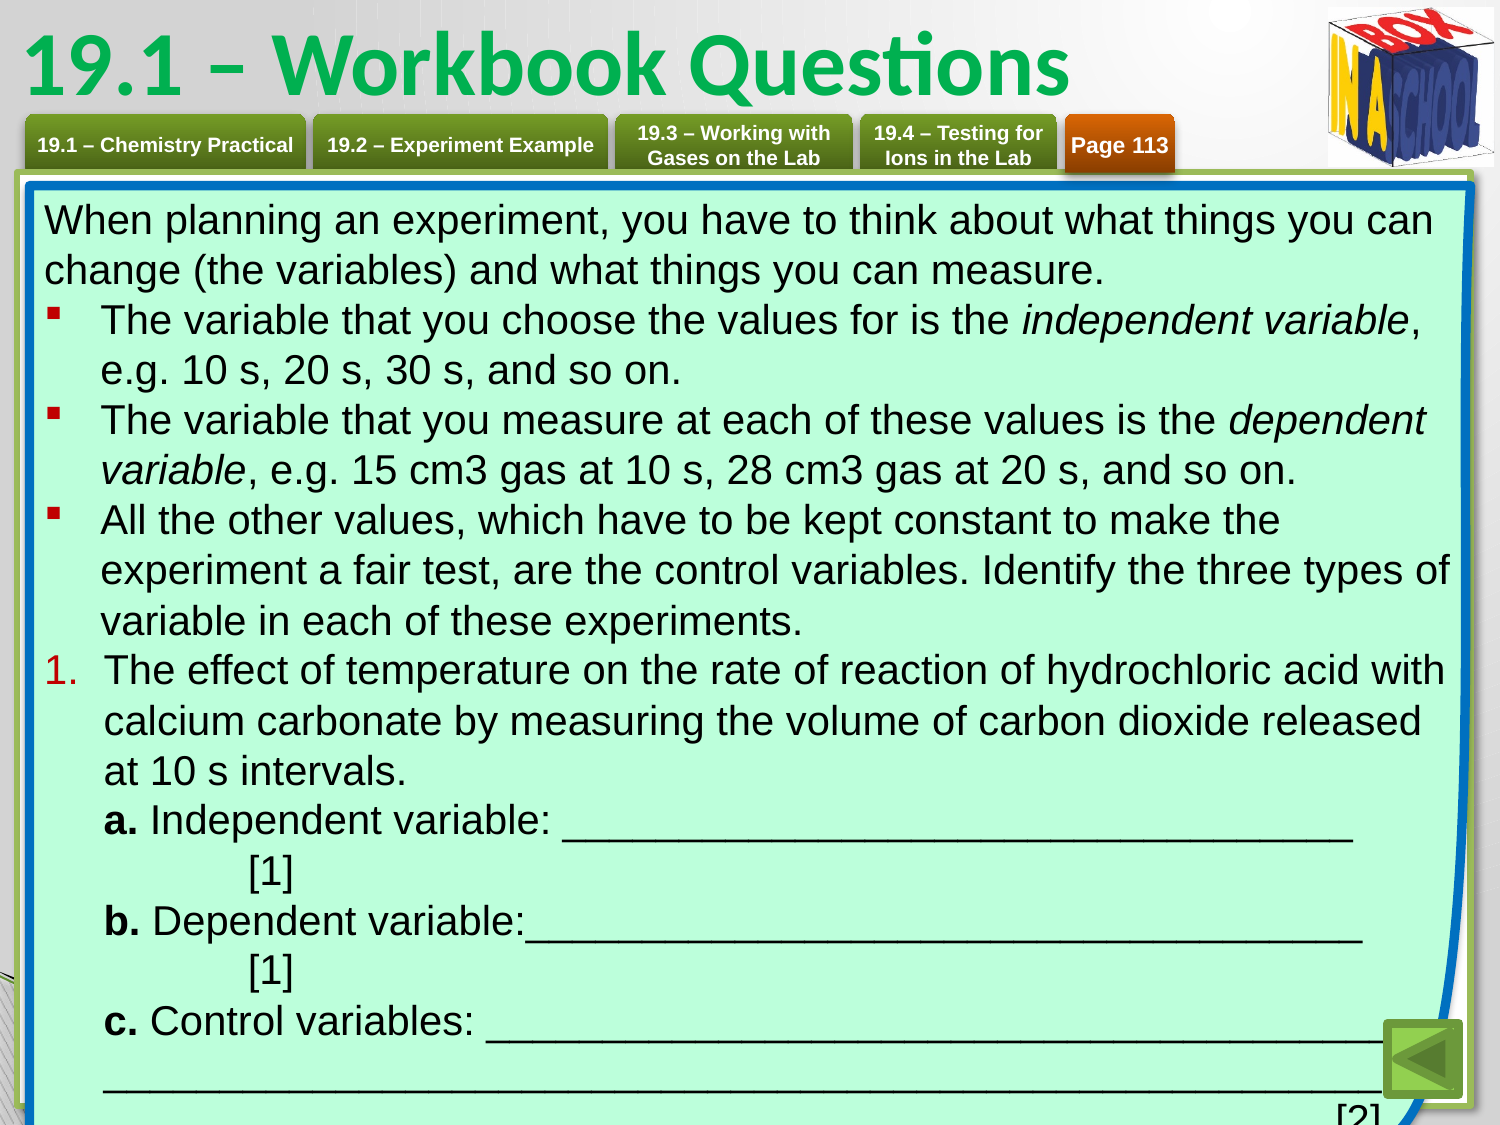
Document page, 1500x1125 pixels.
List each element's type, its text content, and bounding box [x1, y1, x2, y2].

title 19.1 – Workbook Questions [5, 7, 1270, 110]
text_box [1383, 1019, 1463, 1099]
picture [1328, 7, 1495, 167]
text_box When planning an experiment, you have to think about what things you can change (the variables) and what things you can measure. The variable that you choose the values for is the independent variable, e.g. 10 s, 20 s, 30 s, and so on. The variable that you measure at each of these values is the dependent variable, e.g. 15 cm3 gas at 10 s, 28 cm3 gas at 20 s, and so on. All the other values, which have to be kept constant to make the experiment a fair test, are the control variables. Identify the three types of variable in each of these experiments. The effect of temperature on the rate of reaction of hydrochloric acid with calcium carbonate by measuring the volume of carbon dioxide released at 10 s intervals. a. Independent variable: __________________________________ [1] b. Dependent variable:____________________________________ [1] c. Control variables: _______________________________________ _______________________________________________________ _____________________________________________________[2] [29, 185, 1471, 1125]
text_box Page 113 [1064, 113, 1176, 173]
